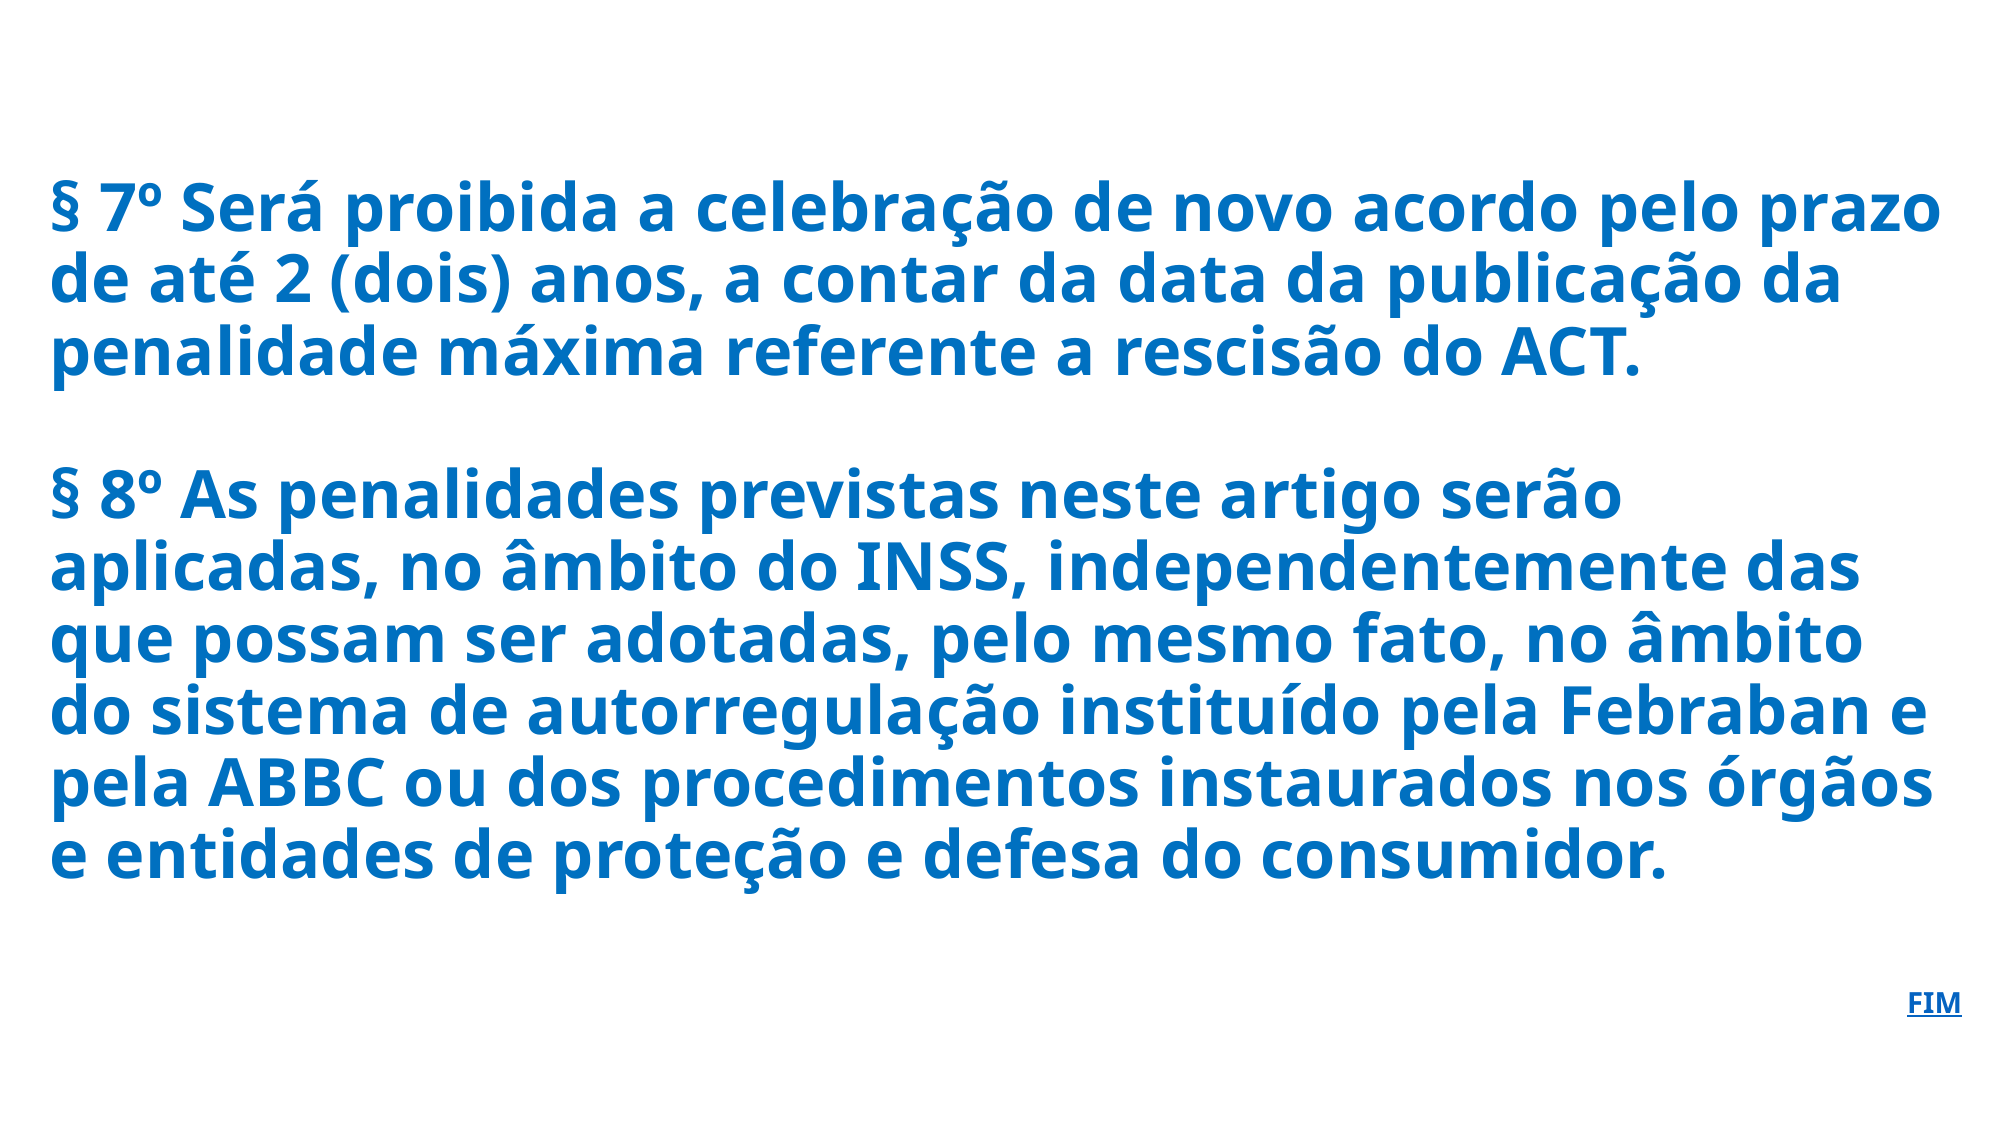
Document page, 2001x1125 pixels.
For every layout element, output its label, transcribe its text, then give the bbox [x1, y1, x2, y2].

title § 7º Será proibida a celebração de novo acordo pelo prazo de até 2 (dois) anos, a contar da data da publicação da penalidade máxima referente a rescisão do ACT. § 8º As penalidades previstas neste artigo serão aplicadas, no âmbito do INSS, independentemente das que possam ser adotadas, pelo mesmo fato, no âmbito do sistema de autorregulação instituído pela Febraban e pela ABBC ou dos procedimentos instaurados nos órgãos e entidades de proteção e defesa do consumidor. [34, 49, 1970, 1083]
text_box FIM [1757, 976, 1977, 1031]
